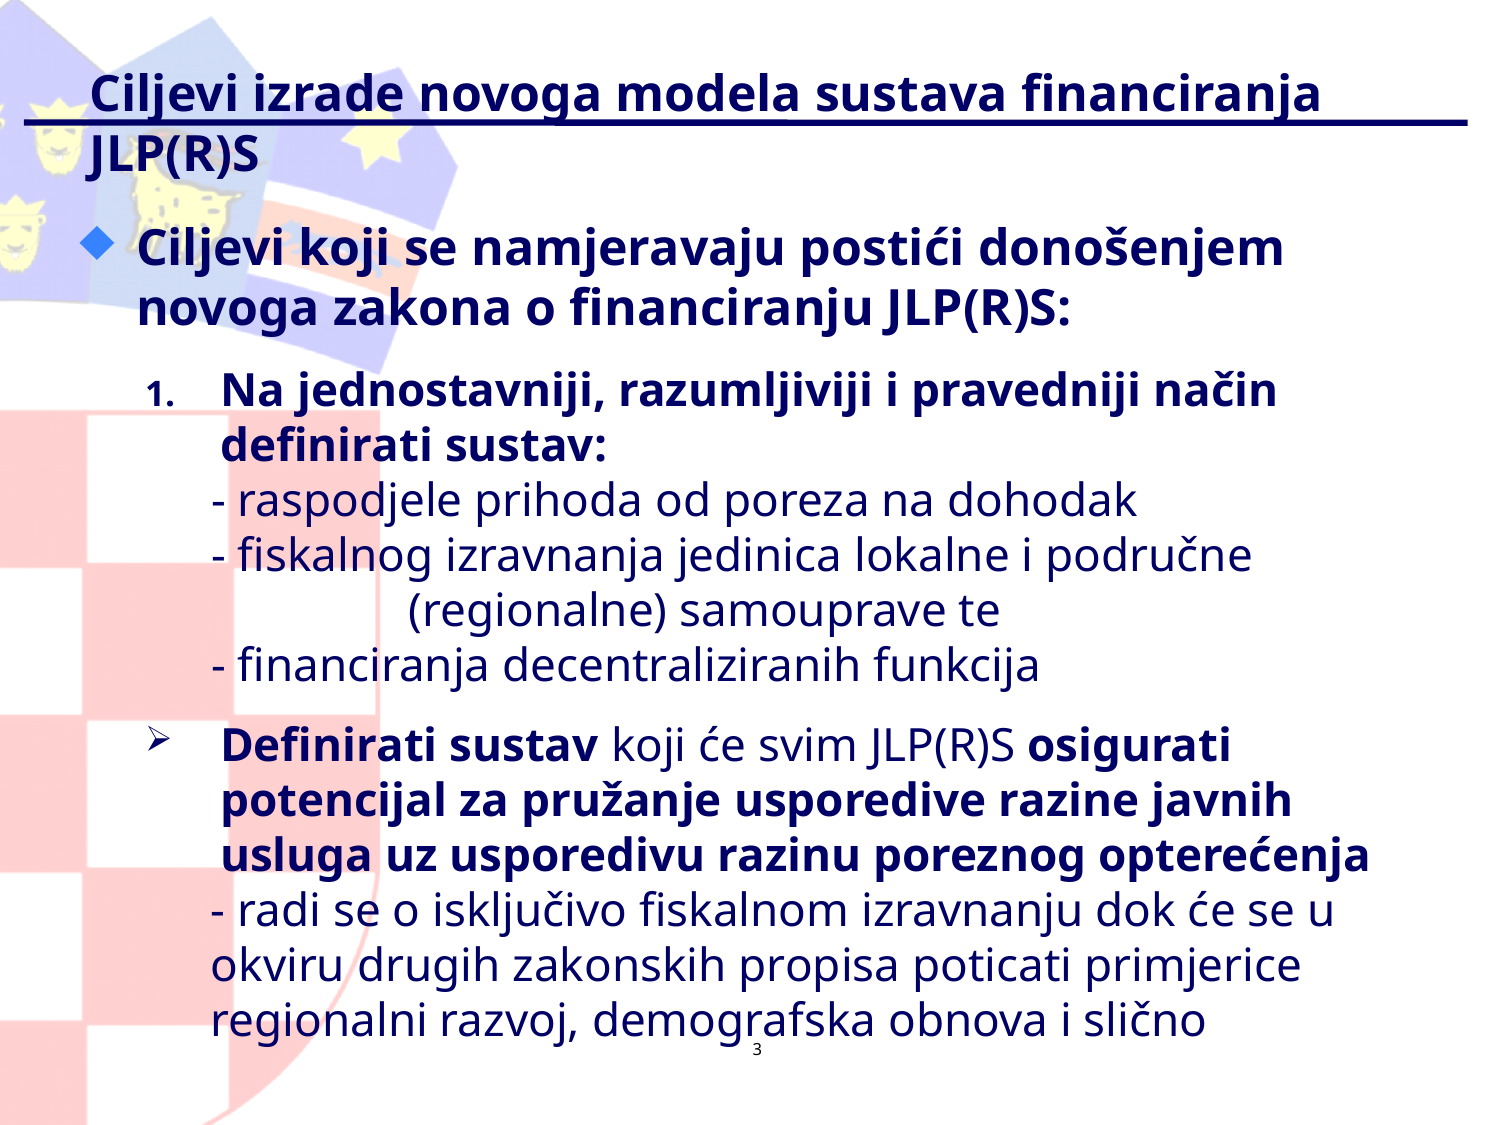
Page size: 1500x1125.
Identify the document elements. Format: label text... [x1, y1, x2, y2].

slide_number 3 [741, 1041, 763, 1062]
list Ciljevi koji se namjeravaju postići donošenjem novoga zakona o financiranju JLP(R)S: Na jednostavniji, razumljiviji i pravedniji način definirati sustav: - raspodjele prihoda od poreza na dohodak - fiskalnog izravnanja jedinica lokalne i područne (regionalne) samouprave te - financiranja decentraliziranih funkcija Definirati sustav koji će svim JLP(R)S osigurati potencijal za pružanje usporedive razine javnih usluga uz usporedivu razinu poreznog opterećenja - radi se o isključivo fiskalnom izravnanju dok će se u okviru drugih zakonskih propisa poticati primjerice regionalni razvoj, demografska obnova i slično [64, 208, 1400, 1071]
title Ciljevi izrade novoga modela sustava financiranja JLP(R)S [75, 54, 1425, 185]
